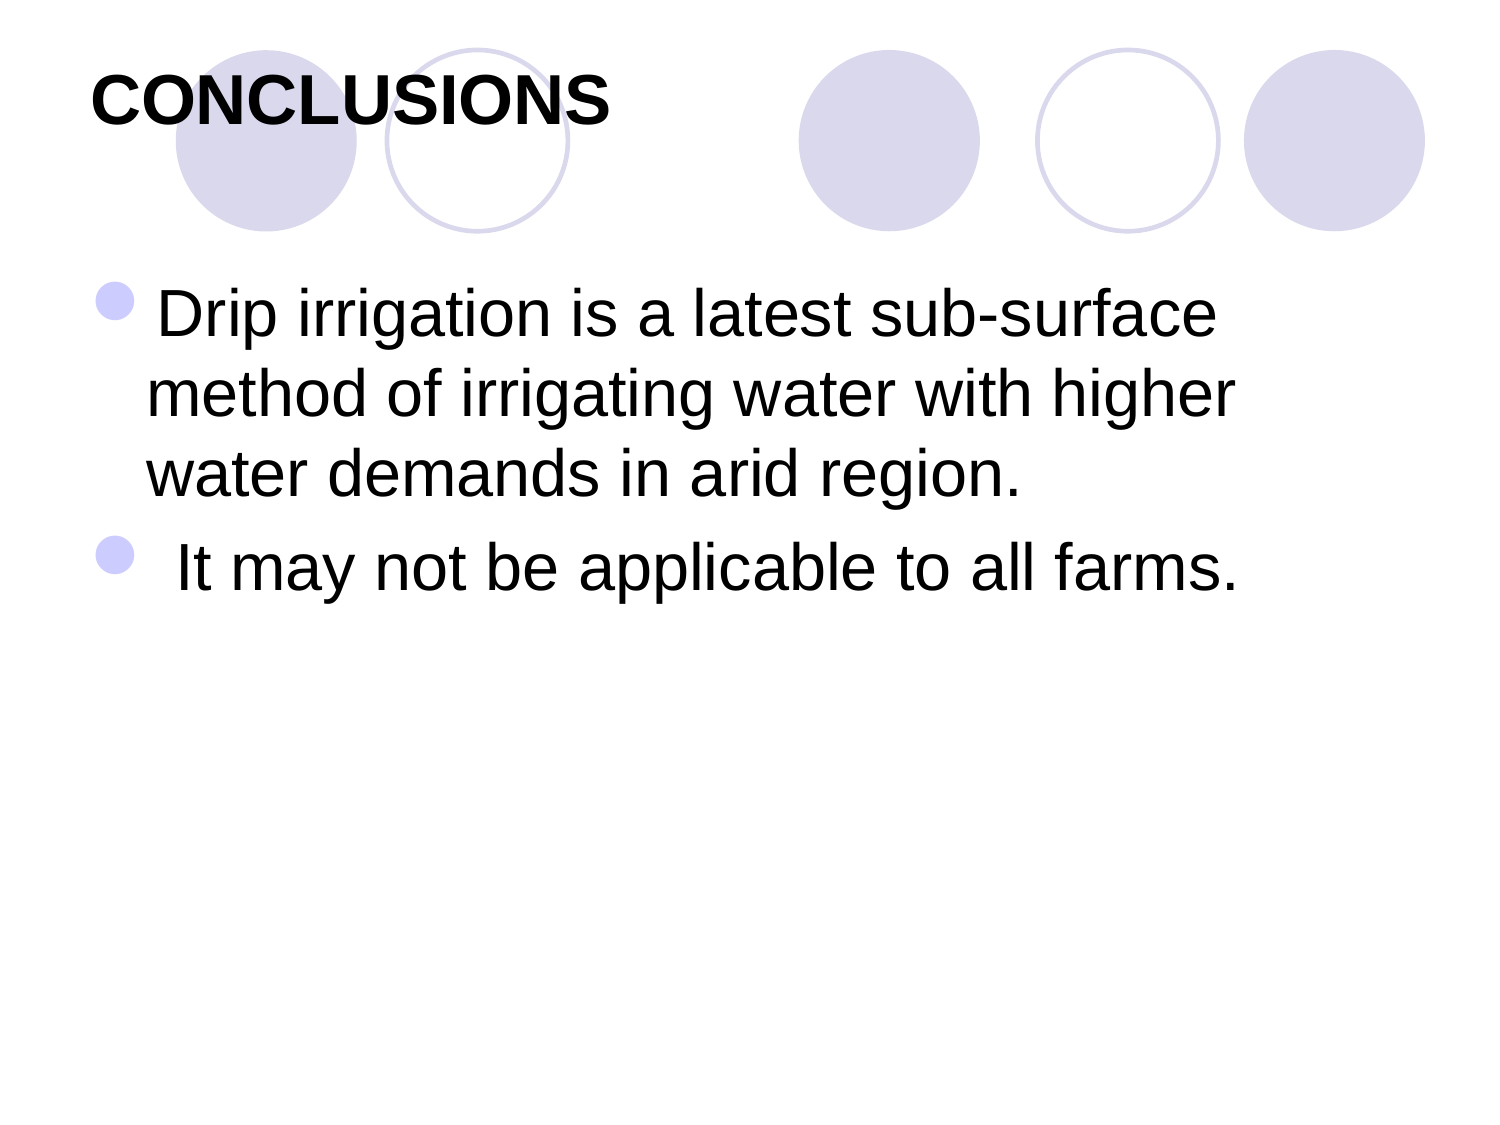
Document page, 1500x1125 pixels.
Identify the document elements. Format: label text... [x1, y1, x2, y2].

list Drip irrigation is a latest sub-surface method of irrigating water with higher water demands in arid region. It may not be applicable to all farms. [74, 262, 1426, 1006]
title CONCLUSIONS [74, 44, 1426, 233]
